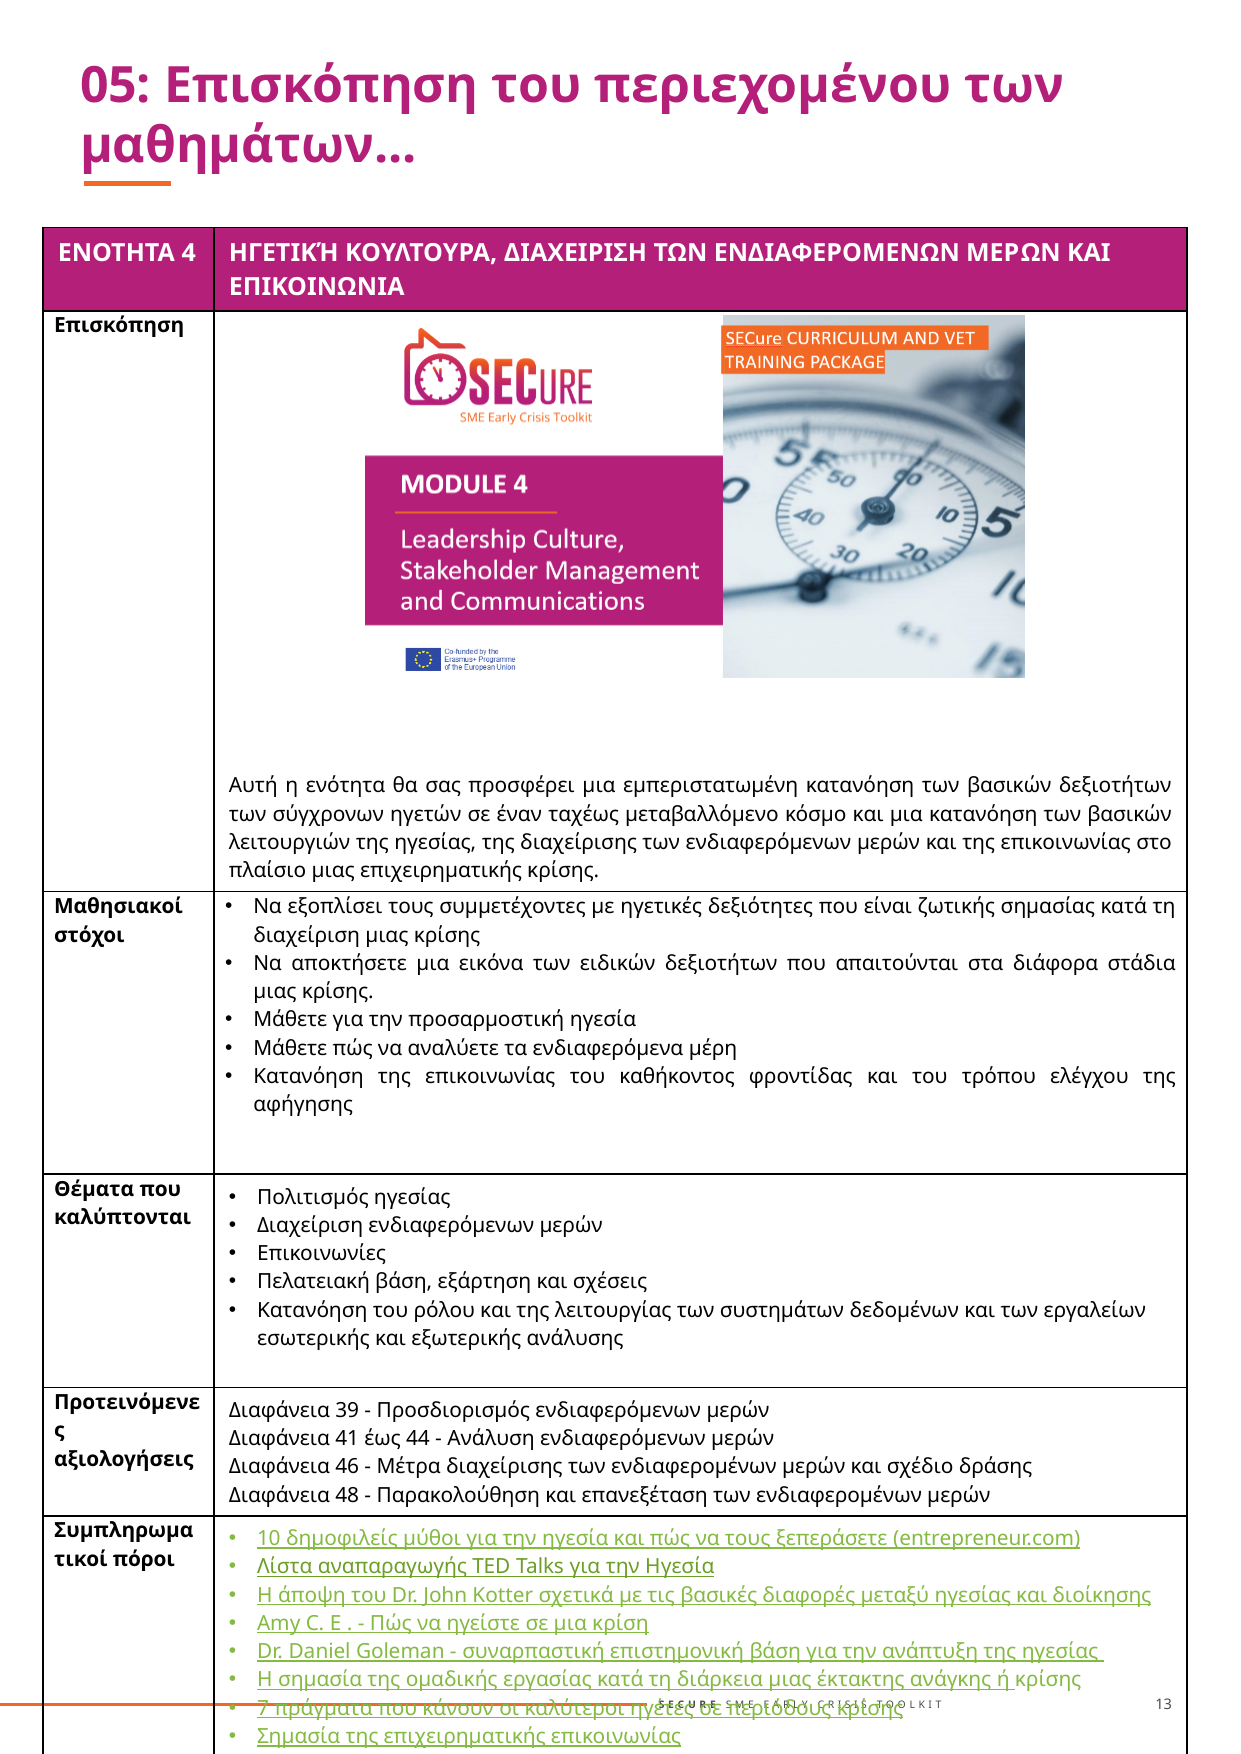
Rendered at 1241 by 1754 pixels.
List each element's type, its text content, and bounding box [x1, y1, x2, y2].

picture [365, 315, 1025, 678]
table_cell Αυτή η ενότητα θα σας προσφέρει μια εμπεριστατωμένη κατανόηση των βασικών δεξιοτήτων των σύγχρονων ηγετών σε έναν ταχέως μεταβαλλόμενο κόσμο και μια κατανόηση των βασικών λειτουργιών της ηγεσίας, της διαχείρισης των ενδιαφερόμενων μερών και της επικοινωνίας στο πλαίσιο μιας επιχειρηματικής κρίσης. [215, 312, 1186, 891]
table_cell Προτεινόμενες αξιολογήσεις [44, 1388, 213, 1515]
table_cell Επισκόπηση [44, 312, 213, 891]
table_cell Διαφάνεια 39 - Προσδιορισμός ενδιαφερόμενων μερών Διαφάνεια 41 έως 44 - Ανάλυση ενδιαφερόμενων μερών Διαφάνεια 46 - Μέτρα διαχείρισης των ενδιαφερομένων μερών και σχέδιο δράσης Διαφάνεια 48 - Παρακολούθηση και επανεξέταση των ενδιαφερομένων μερών [215, 1388, 1186, 1515]
table_cell Πολιτισμός ηγεσίας Διαχείριση ενδιαφερόμενων μερών Επικοινωνίες Πελατειακή βάση, εξάρτηση και σχέσεις Κατανόηση του ρόλου και της λειτουργίας των συστημάτων δεδομένων και των εργαλείων εσωτερικής και εξωτερικής ανάλυσης [215, 1175, 1186, 1387]
table_header ΗΓΕΤΙΚΉ ΚΟΥΛΤΟYΡΑ, ΔΙΑΧΕIΡΙΣΗ ΤΩΝ ΕΝΔΙΑΦΕΡΟΜEΝΩΝ ΜΕΡΩΝ ΚΑΙ ΕΠΙΚΟΙΝΩΝΙΑ [215, 228, 1186, 310]
table_cell Να εξοπλίσει τους συμμετέχοντες με ηγετικές δεξιότητες που είναι ζωτικής σημασίας κατά τη διαχείριση μιας κρίσης Να αποκτήσετε μια εικόνα των ειδικών δεξιοτήτων που απαιτούνται στα διάφορα στάδια μιας κρίσης. Μάθετε για την προσαρμοστική ηγεσία Μάθετε πώς να αναλύετε τα ενδιαφερόμενα μέρη Κατανόηση της επικοινωνίας του καθήκοντος φροντίδας και του τρόπου ελέγχου της αφήγησης [215, 892, 1186, 1173]
table_cell Θέματα που καλύπτονται [44, 1175, 213, 1387]
table_cell Μαθησιακοί στόχοι [44, 892, 213, 1173]
list 05: Επισκόπηση του περιεχομένου των μαθημάτων... [64, 45, 1165, 168]
table_cell Συμπληρωματικοί πόροι [44, 1517, 213, 1754]
table_header ENOTHTA 4 [44, 228, 213, 310]
table_cell 10 δημοφιλείς μύθοι για την ηγεσία και πώς να τους ξεπεράσετε (entrepreneur.com) Λίστα αναπαραγωγής TED Talks για την Ηγεσία Η άποψη του Dr. John Kotter σχετικά με τις βασικές διαφορές μεταξύ ηγεσίας και διοίκησης Amy C. E . - Πώς να ηγείστε σε μια κρίση Dr. Daniel Goleman - συναρπαστική επιστημονική βάση για την ανάπτυξη της ηγεσίας Η σημασία της ομαδικής εργασίας κατά τη διάρκεια μιας έκτακτης ανάγκης ή κρίσης 7 πράγματα που κάνουν οι καλύτεροι ηγέτες σε περιόδους κρίσης Σημασία της επιχειρηματικής επικοινωνίας Forbes: Επτά τακτικές κριτικής σκέψης για τη λήψη τεκμηριωμένων αποφάσεων από ηγέτες με υψηλές επιδόσεις [215, 1517, 1186, 1754]
